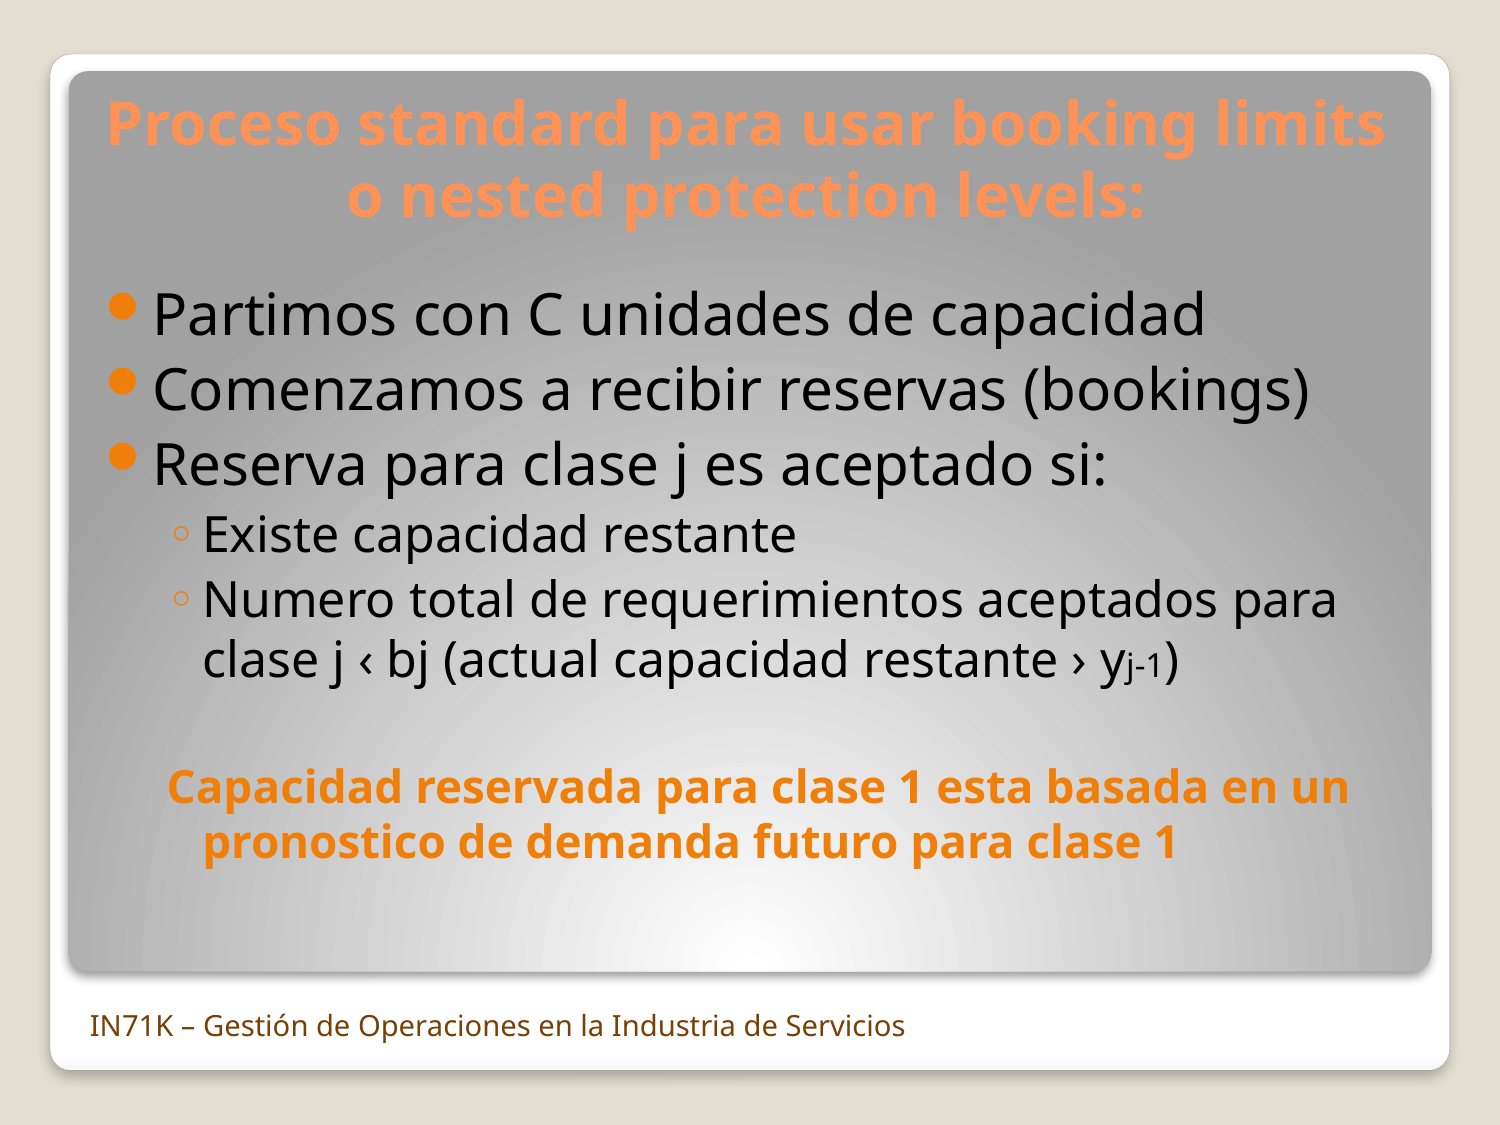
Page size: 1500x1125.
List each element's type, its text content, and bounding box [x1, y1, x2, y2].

text_box Proceso standard para usar booking limits o nested protection levels: [75, 74, 1418, 238]
list Partimos con C unidades de capacidad Comenzamos a recibir reservas (bookings) Reserva para clase j es aceptado si: Existe capacidad restante Numero total de requerimientos aceptados para clase j ‹ bj (actual capacidad restante › yj-1) Capacidad reservada para clase 1 esta basada en un pronostico de demanda futuro para clase 1 [75, 262, 1418, 1000]
text_box IN71K – Gestión de Operaciones en la Industria de Servicios [74, 999, 1263, 1050]
